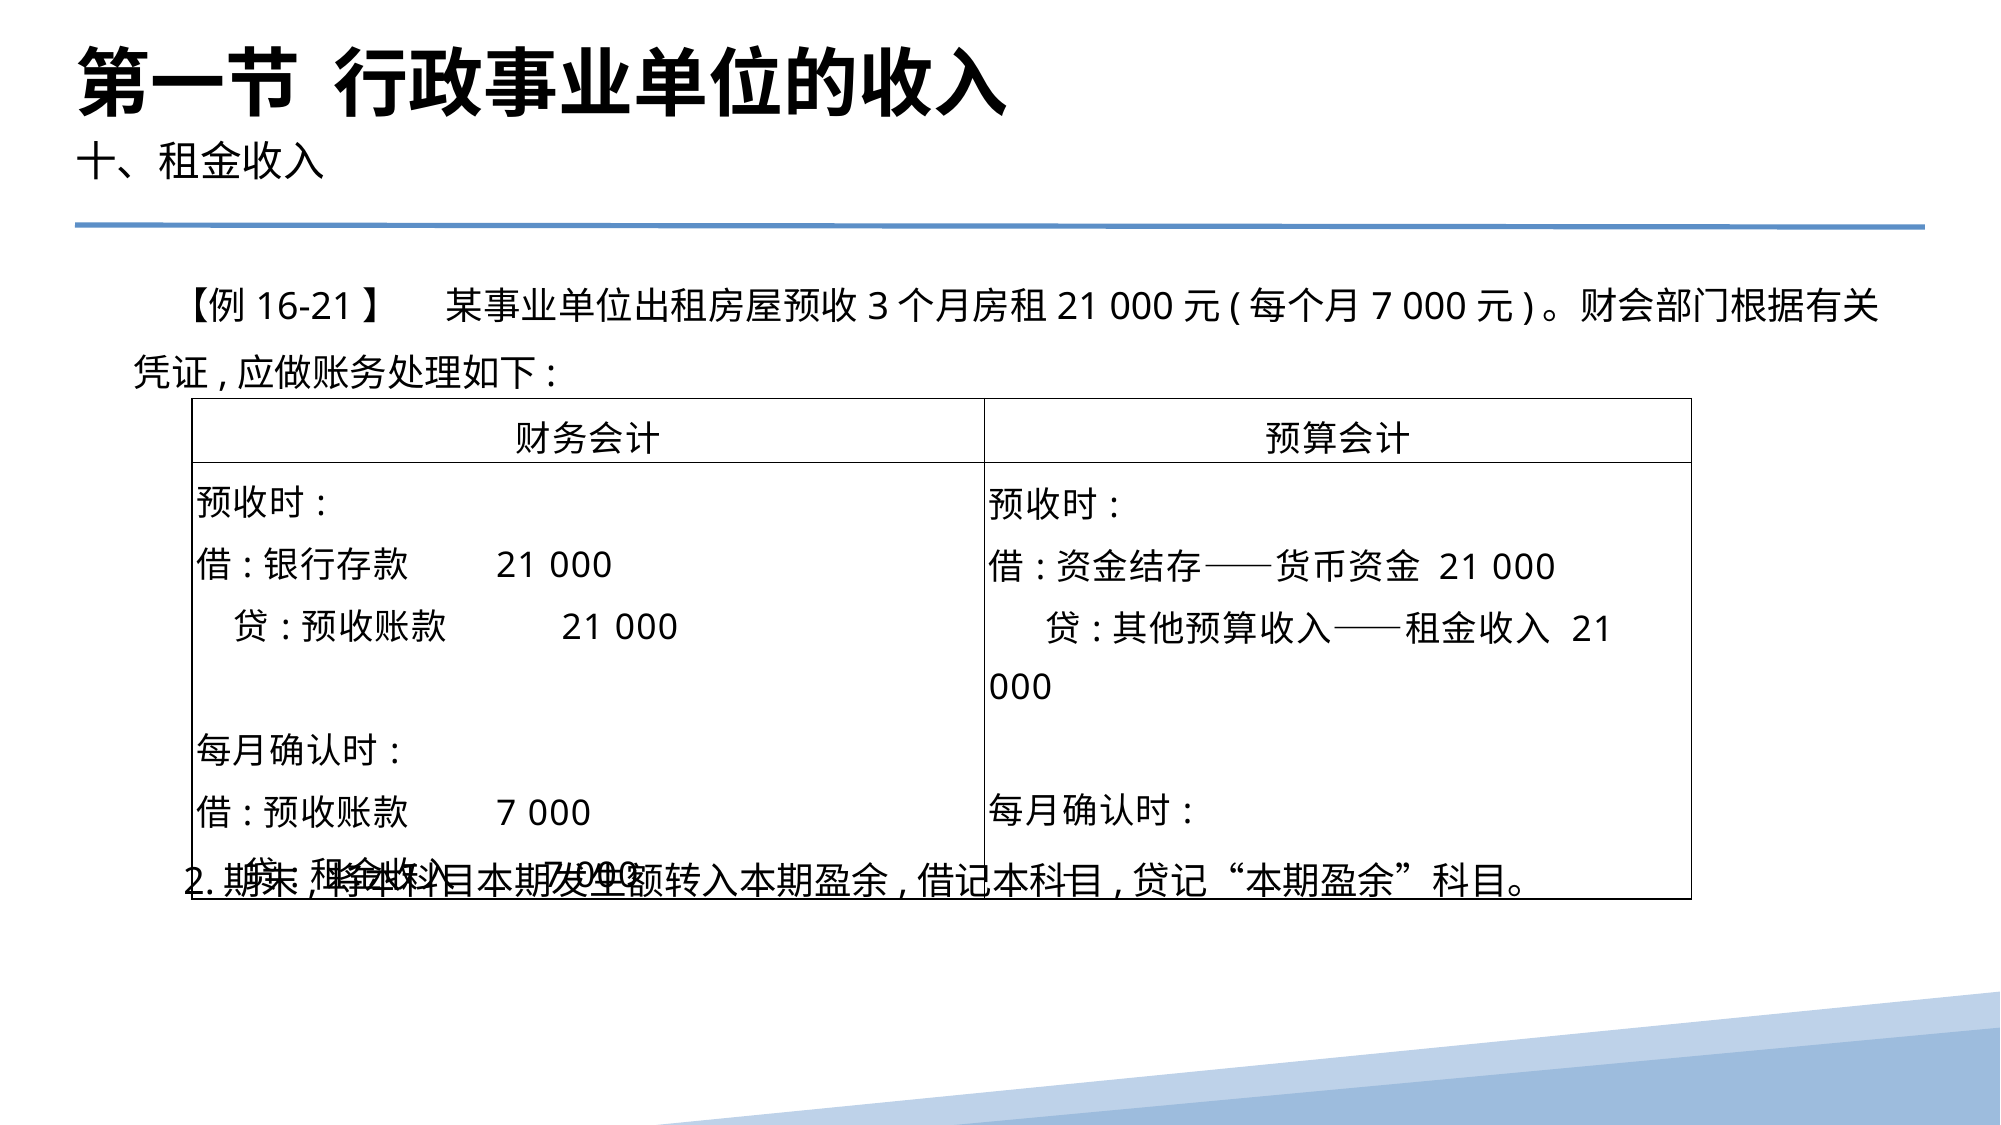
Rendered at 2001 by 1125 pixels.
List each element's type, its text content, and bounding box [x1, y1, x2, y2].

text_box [74, 224, 1925, 228]
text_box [656, 991, 2000, 1125]
table_cell 预收时: 借:银行存款 21 000 贷:预收账款 21 000 每月确认时: 借:预收账款 7 000 贷:租金收入 7 000 [193, 463, 984, 859]
table_header 预算会计 [985, 399, 1691, 462]
table_header 财务会计 [193, 399, 984, 462]
text_box 2.期末,将本科目本期发生额转入本期盈余,借记本科目,贷记“本期盈余”科目。 [168, 859, 1692, 972]
text_box 【例16-21】 某事业单位出租房屋预收3个月房租21 000元(每个月7 000元)。财会部门根据有关凭证,应做账务处理如下: [119, 251, 1898, 405]
text_box 十、租金收入 [75, 124, 1925, 200]
table_cell 预收时: 借:资金结存——货币资金 21 000 贷:其他预算收入——租金收入 21 000 每月确认时: — [985, 463, 1691, 859]
text_box 第一节 行政事业单位的收入 [75, 24, 1925, 124]
